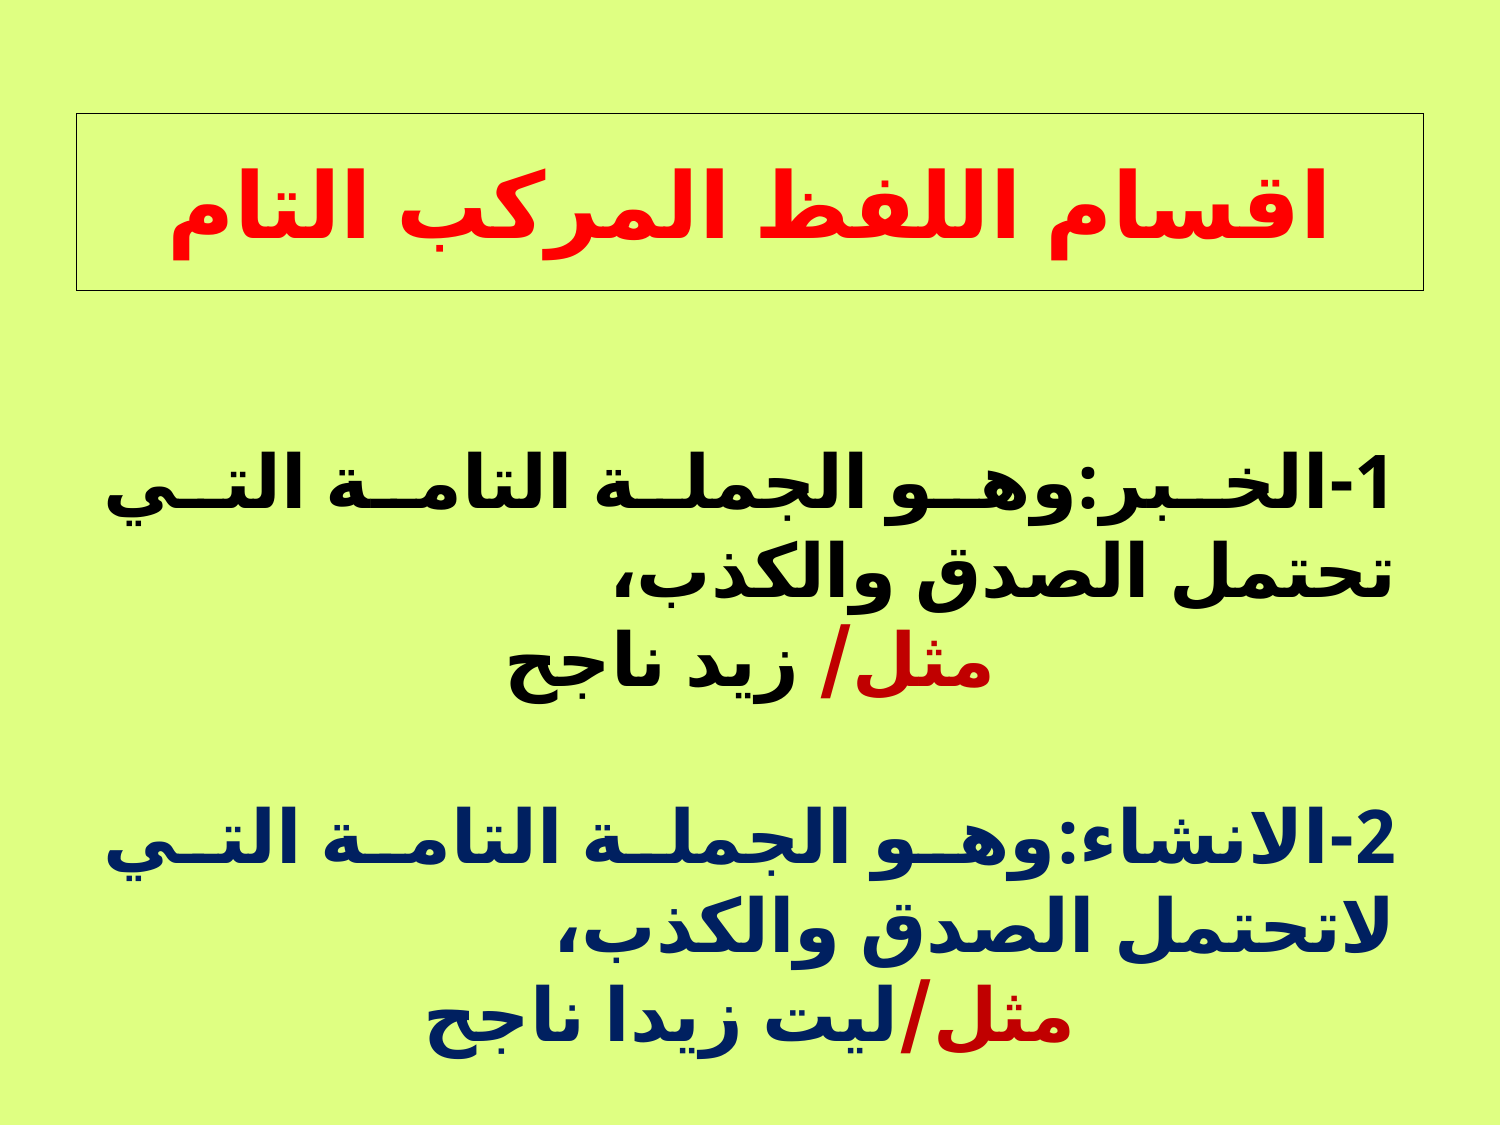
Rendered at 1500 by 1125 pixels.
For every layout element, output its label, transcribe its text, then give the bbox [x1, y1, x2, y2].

title اقسام اللفظ المركب التام [76, 113, 1424, 291]
text_box 1-الخبر:وهو الجملة التامة التي تحتمل الصدق والكذب، مثل/ زيد ناجح 2-الانشاء:وهو الجملة التامة التي لاتحتمل الصدق والكذب، مثل/ليت زيدا ناجح [88, 338, 1412, 1071]
